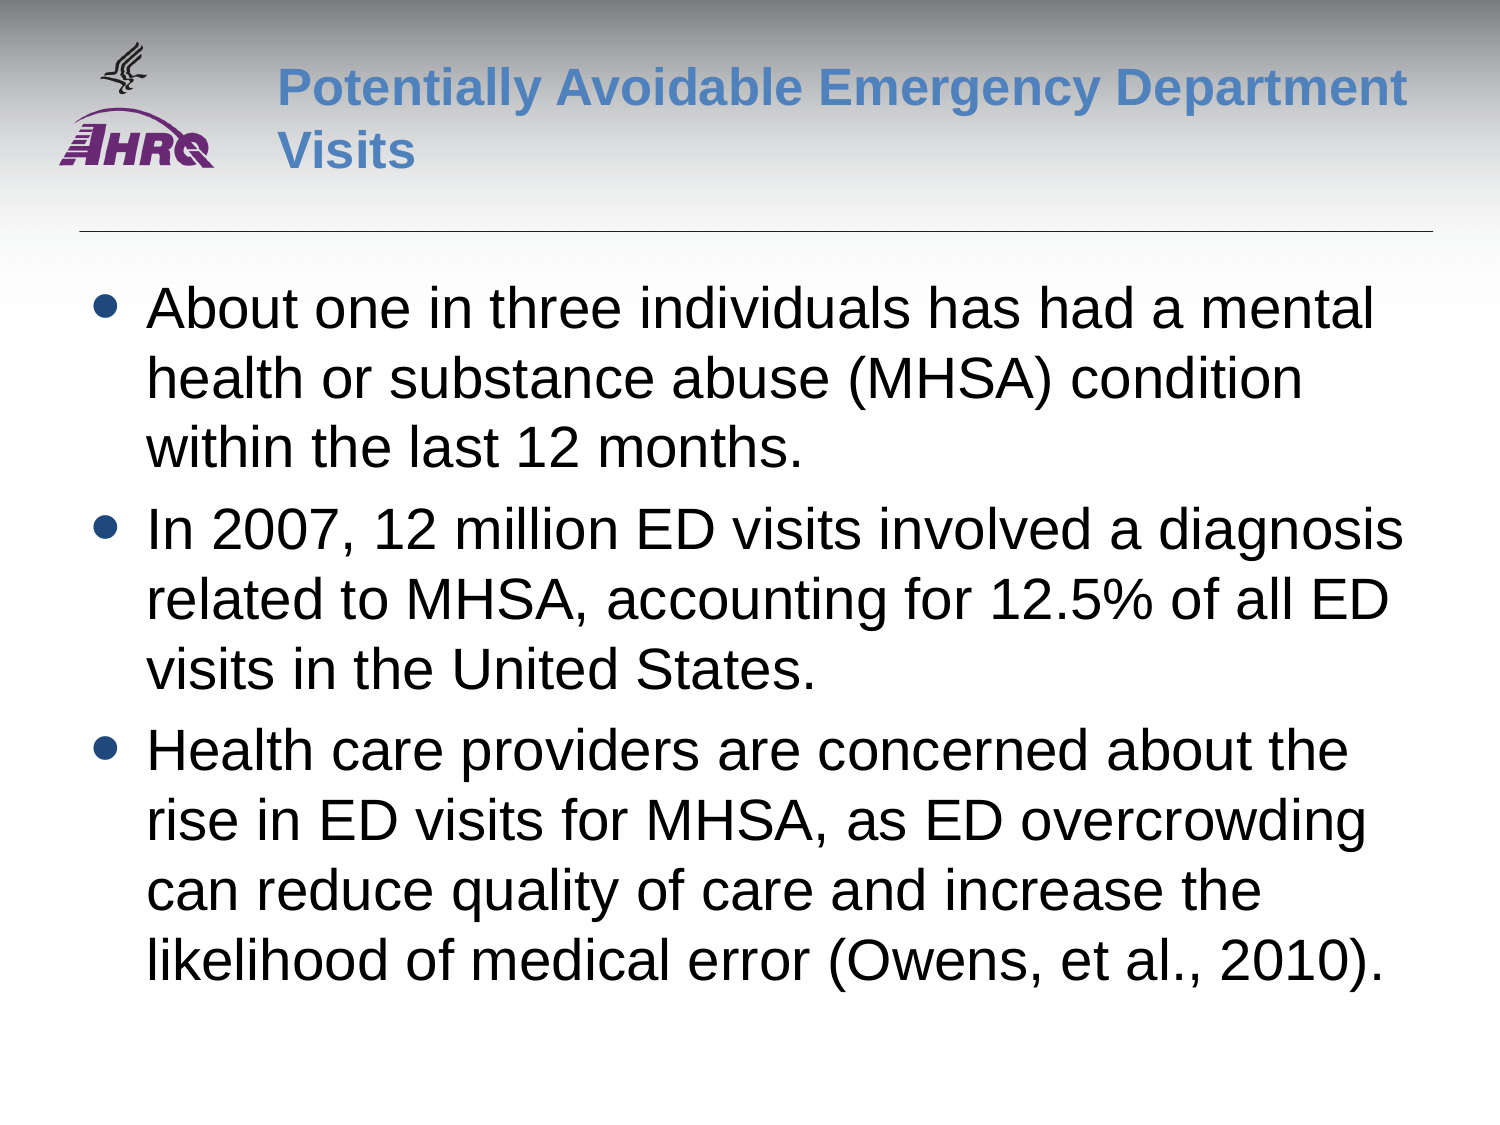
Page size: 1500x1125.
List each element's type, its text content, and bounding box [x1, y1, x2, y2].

list About one in three individuals has had a mental health or substance abuse (MHSA) condition within the last 12 months. In 2007, 12 million ED visits involved a diagnosis related to MHSA, accounting for 12.5% of all ED visits in the United States. Health care providers are concerned about the rise in ED visits for MHSA, as ED overcrowding can reduce quality of care and increase the likelihood of medical error (Owens, et al., 2010). [75, 262, 1425, 1005]
picture [0, 0, 1500, 1125]
title Potentially Avoidable Emergency Department Visits [262, 45, 1425, 188]
